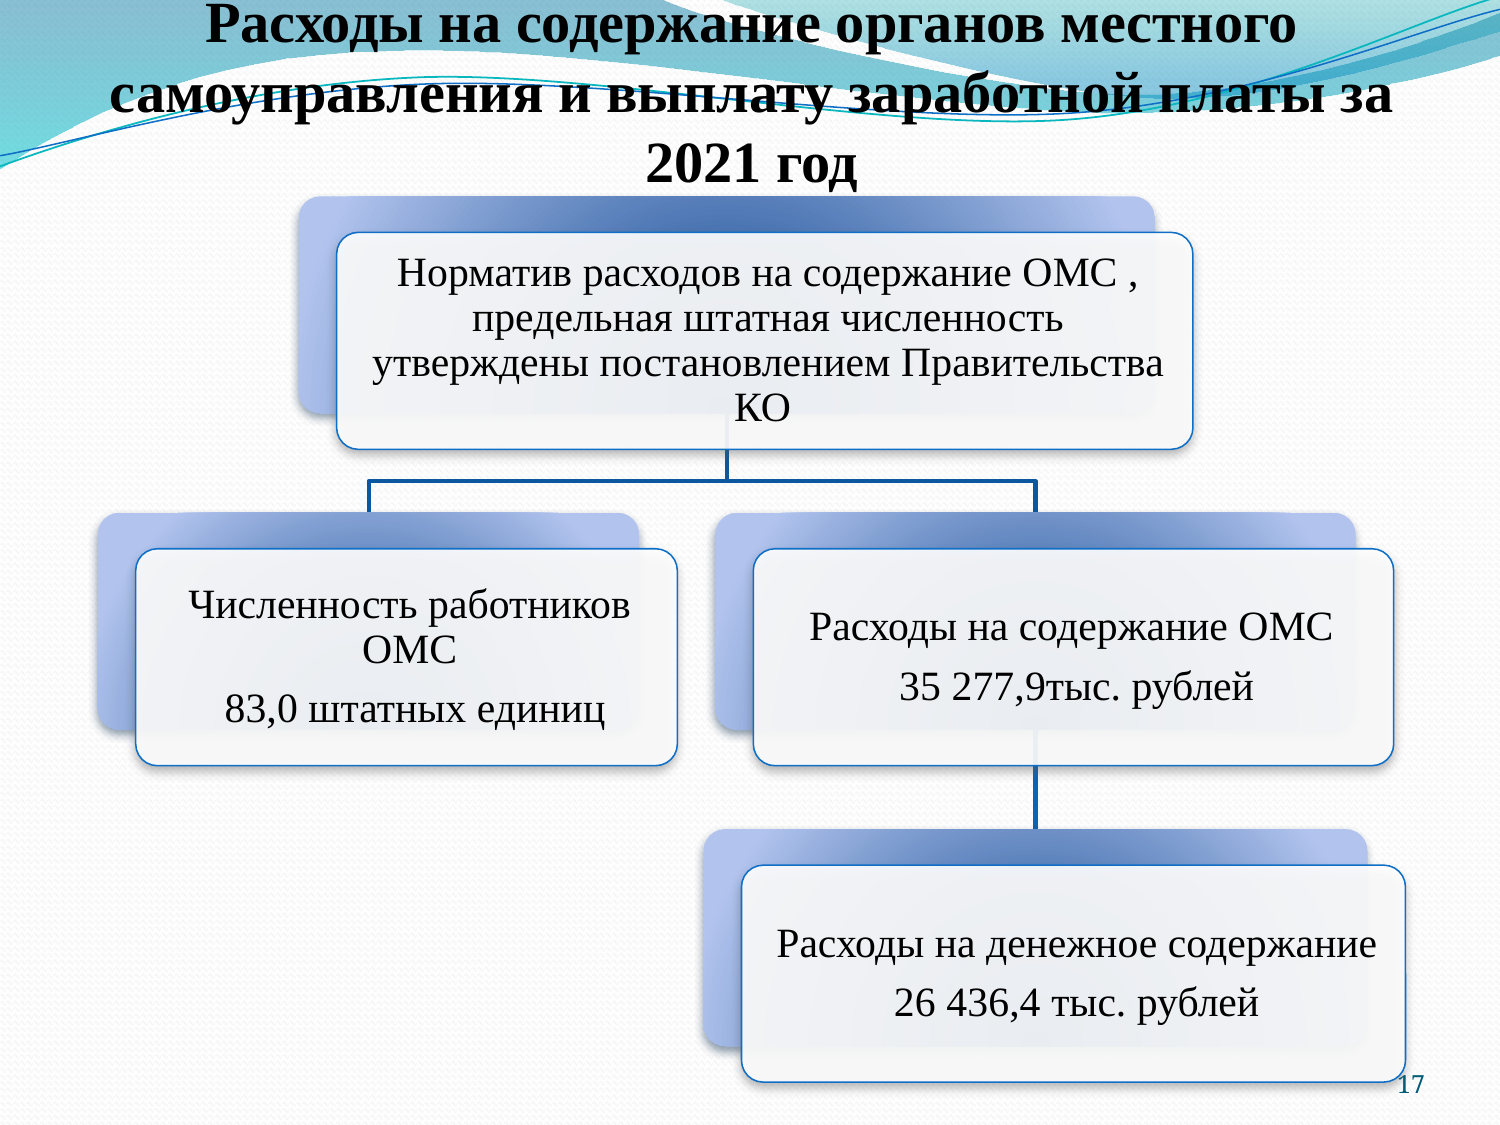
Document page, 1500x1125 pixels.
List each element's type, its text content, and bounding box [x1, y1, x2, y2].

slide_number 17 [1299, 1093, 1425, 1103]
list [76, 195, 1427, 1083]
title Расходы на содержание органов местного самоуправления и выплату заработной платы за 2021 год [76, 0, 1427, 195]
